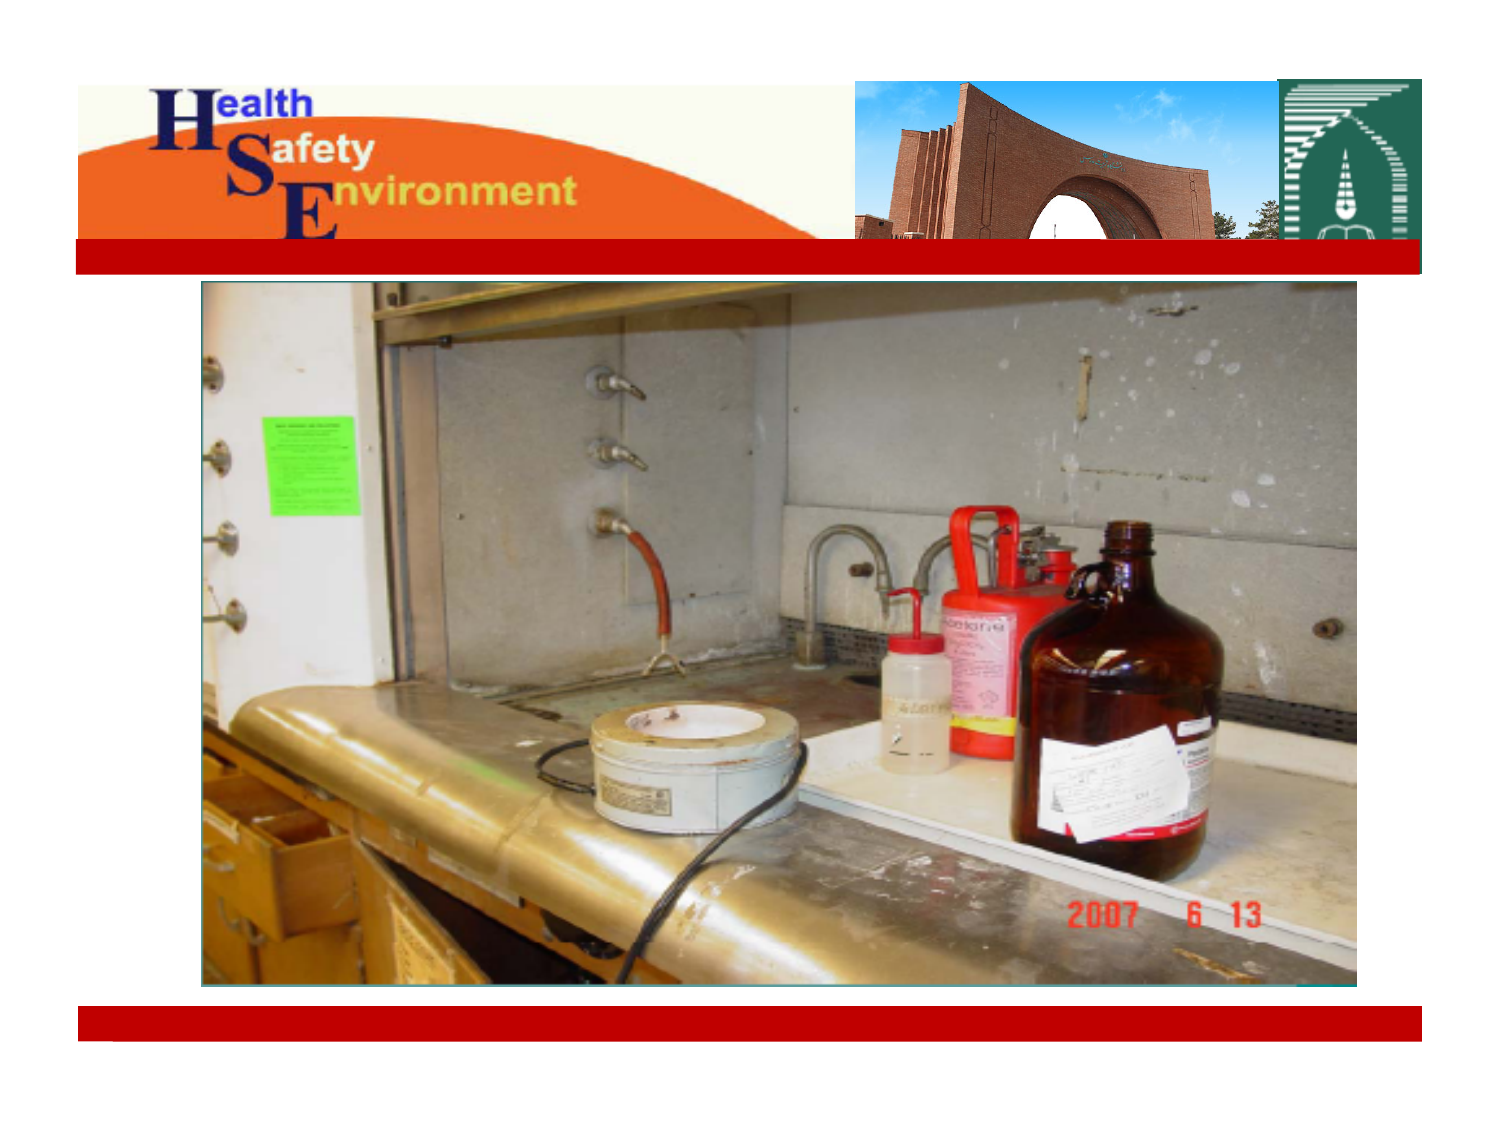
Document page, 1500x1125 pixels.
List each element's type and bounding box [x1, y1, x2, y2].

picture [78, 79, 1422, 274]
picture [201, 280, 1357, 987]
